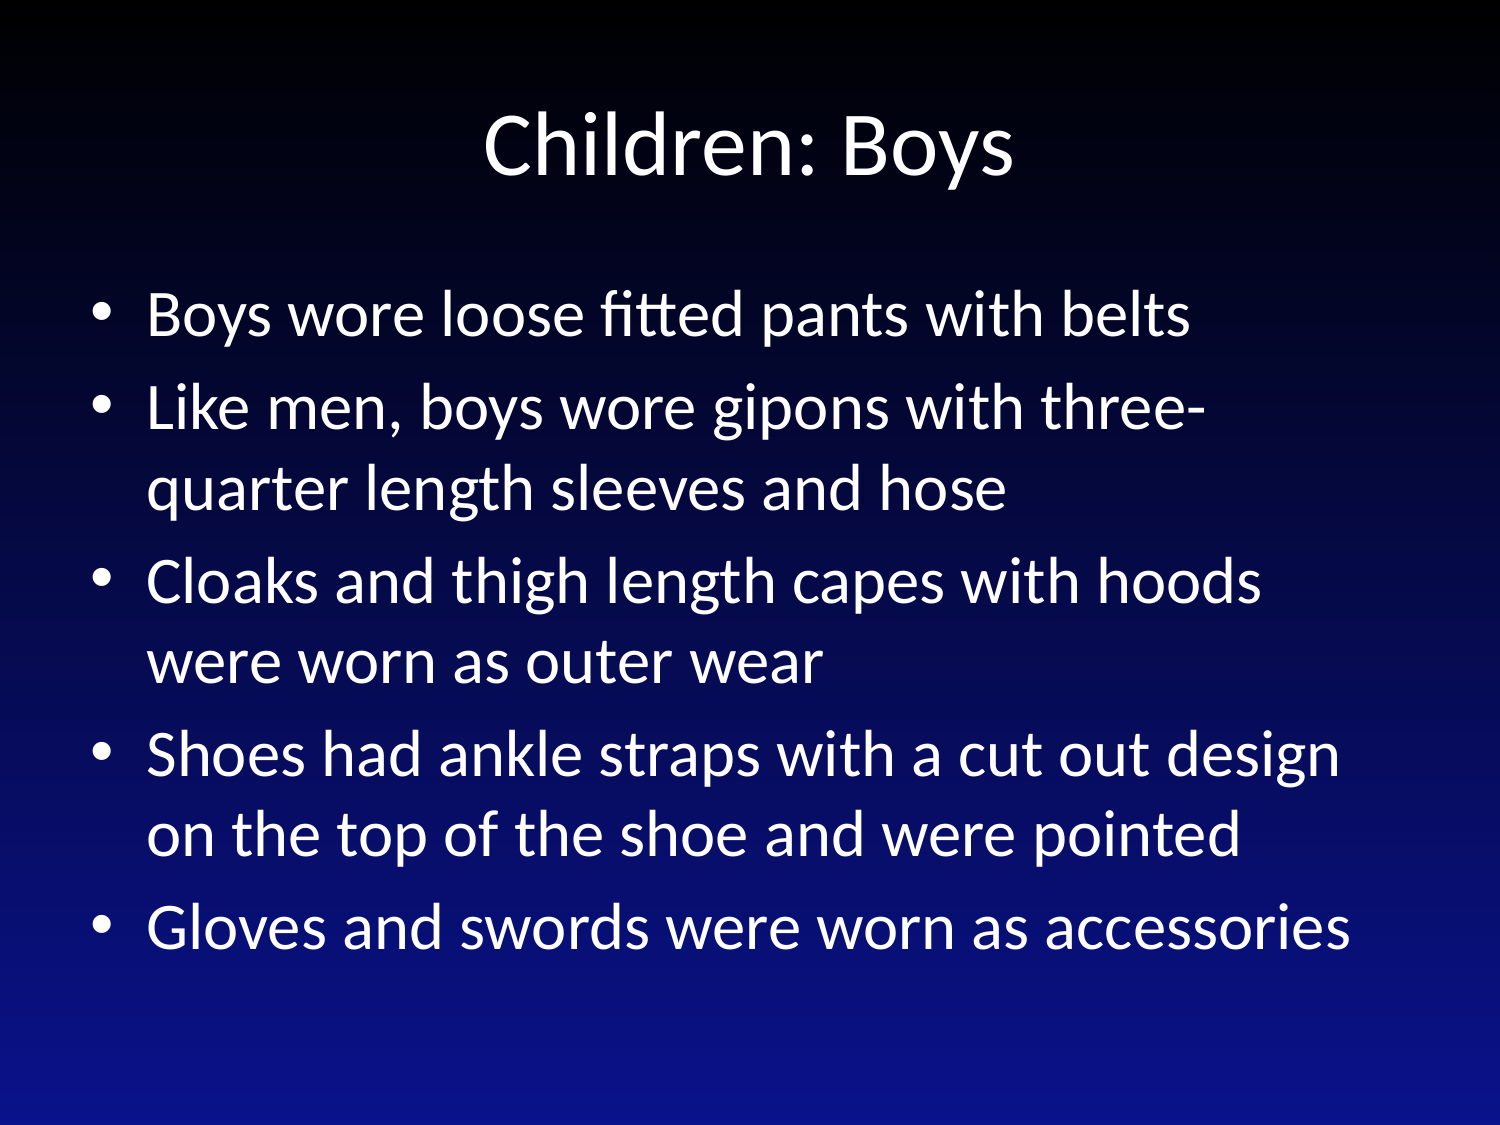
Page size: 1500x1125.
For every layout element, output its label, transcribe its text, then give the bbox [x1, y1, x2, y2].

list Boys wore loose fitted pants with belts Like men, boys wore gipons with three-quarter length sleeves and hose Cloaks and thigh length capes with hoods were worn as outer wear Shoes had ankle straps with a cut out design on the top of the shoe and were pointed Gloves and swords were worn as accessories [75, 262, 1425, 1005]
title Children: Boys [75, 45, 1425, 233]
